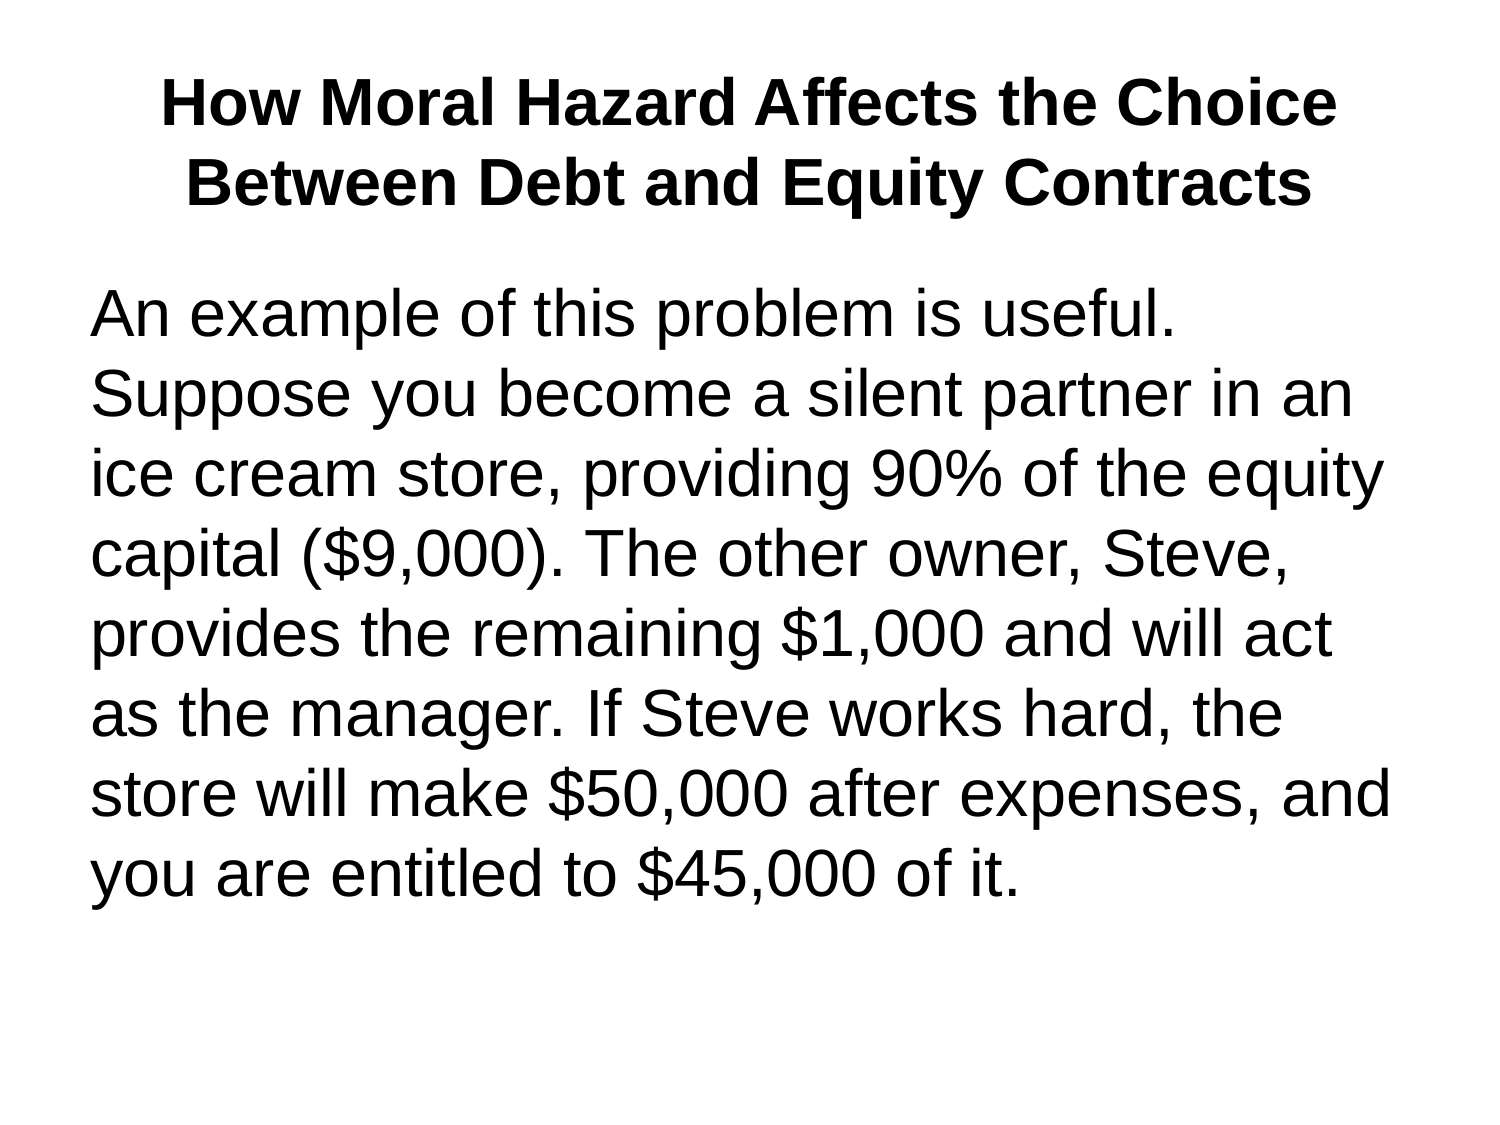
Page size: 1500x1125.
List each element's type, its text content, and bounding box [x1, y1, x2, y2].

title How Moral Hazard Affects the Choice Between Debt and Equity Contracts [75, 45, 1425, 233]
list An example of this problem is useful. Suppose you become a silent partner in an ice cream store, providing 90% of the equity capital ($9,000). The other owner, Steve, provides the remaining $1,000 and will act as the manager. If Steve works hard, the store will make $50,000 after expenses, and you are entitled to $45,000 of it. [75, 262, 1425, 1005]
